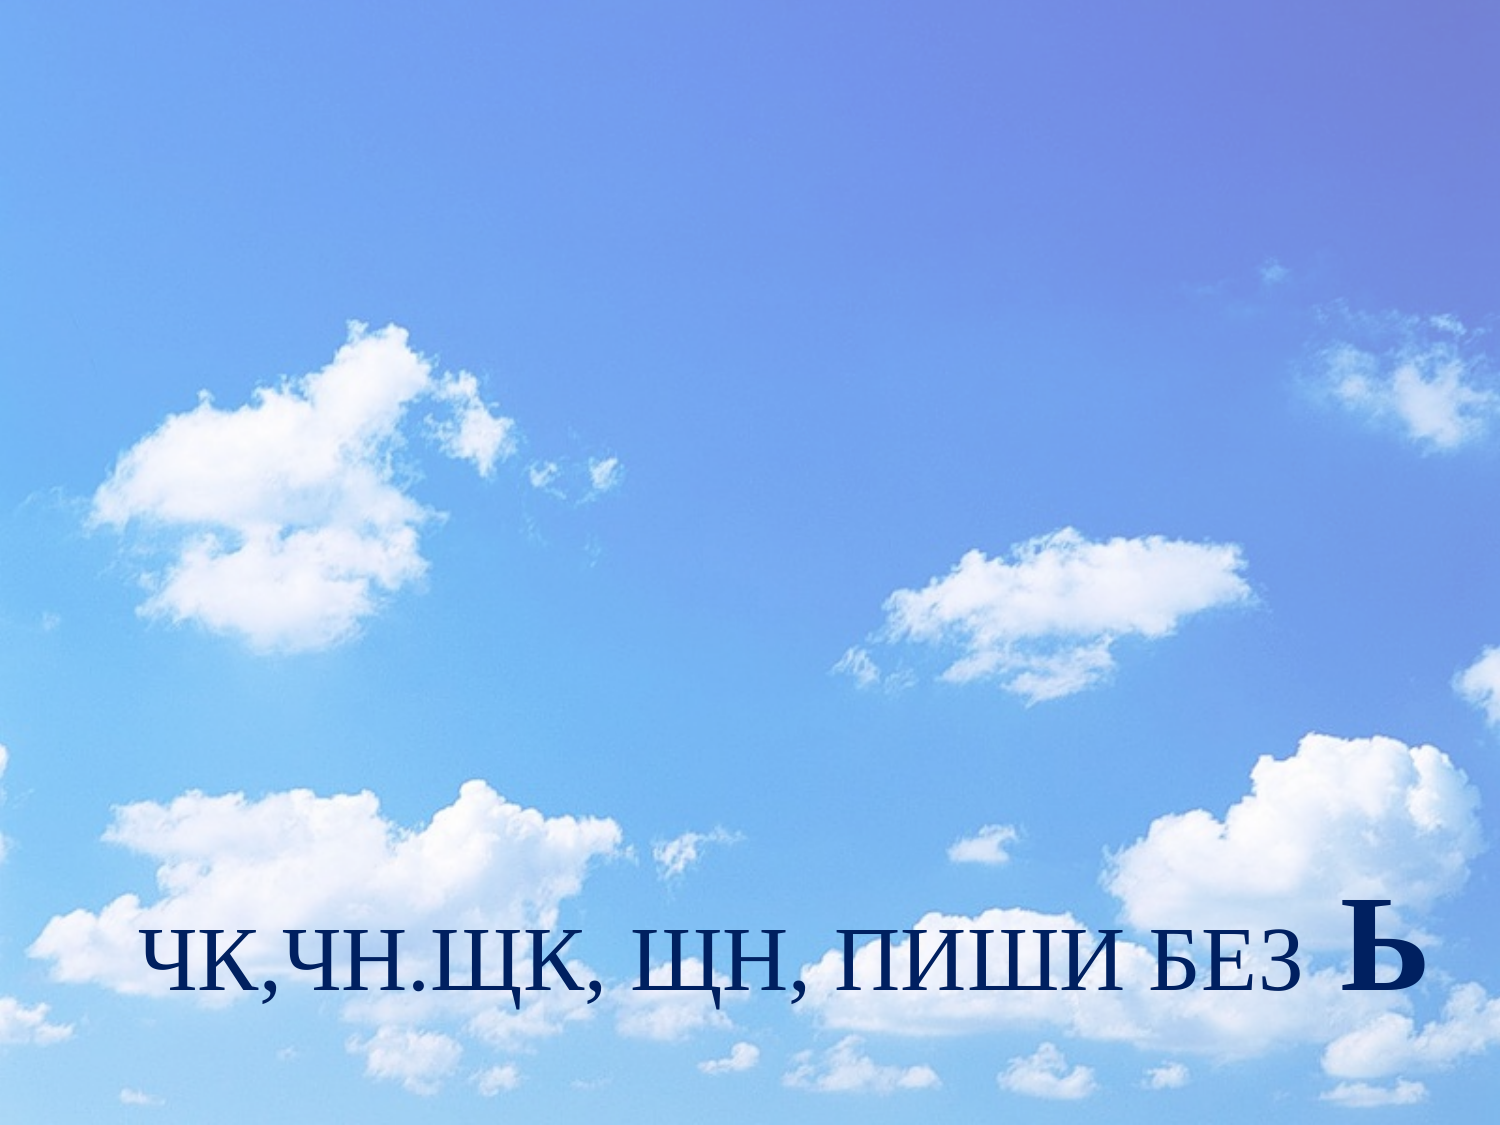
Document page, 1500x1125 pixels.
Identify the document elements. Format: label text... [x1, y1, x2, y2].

text_box ЧК,ЧН.ЩК, ЩН, ПИШИ БЕЗ Ь [123, 846, 1447, 1026]
